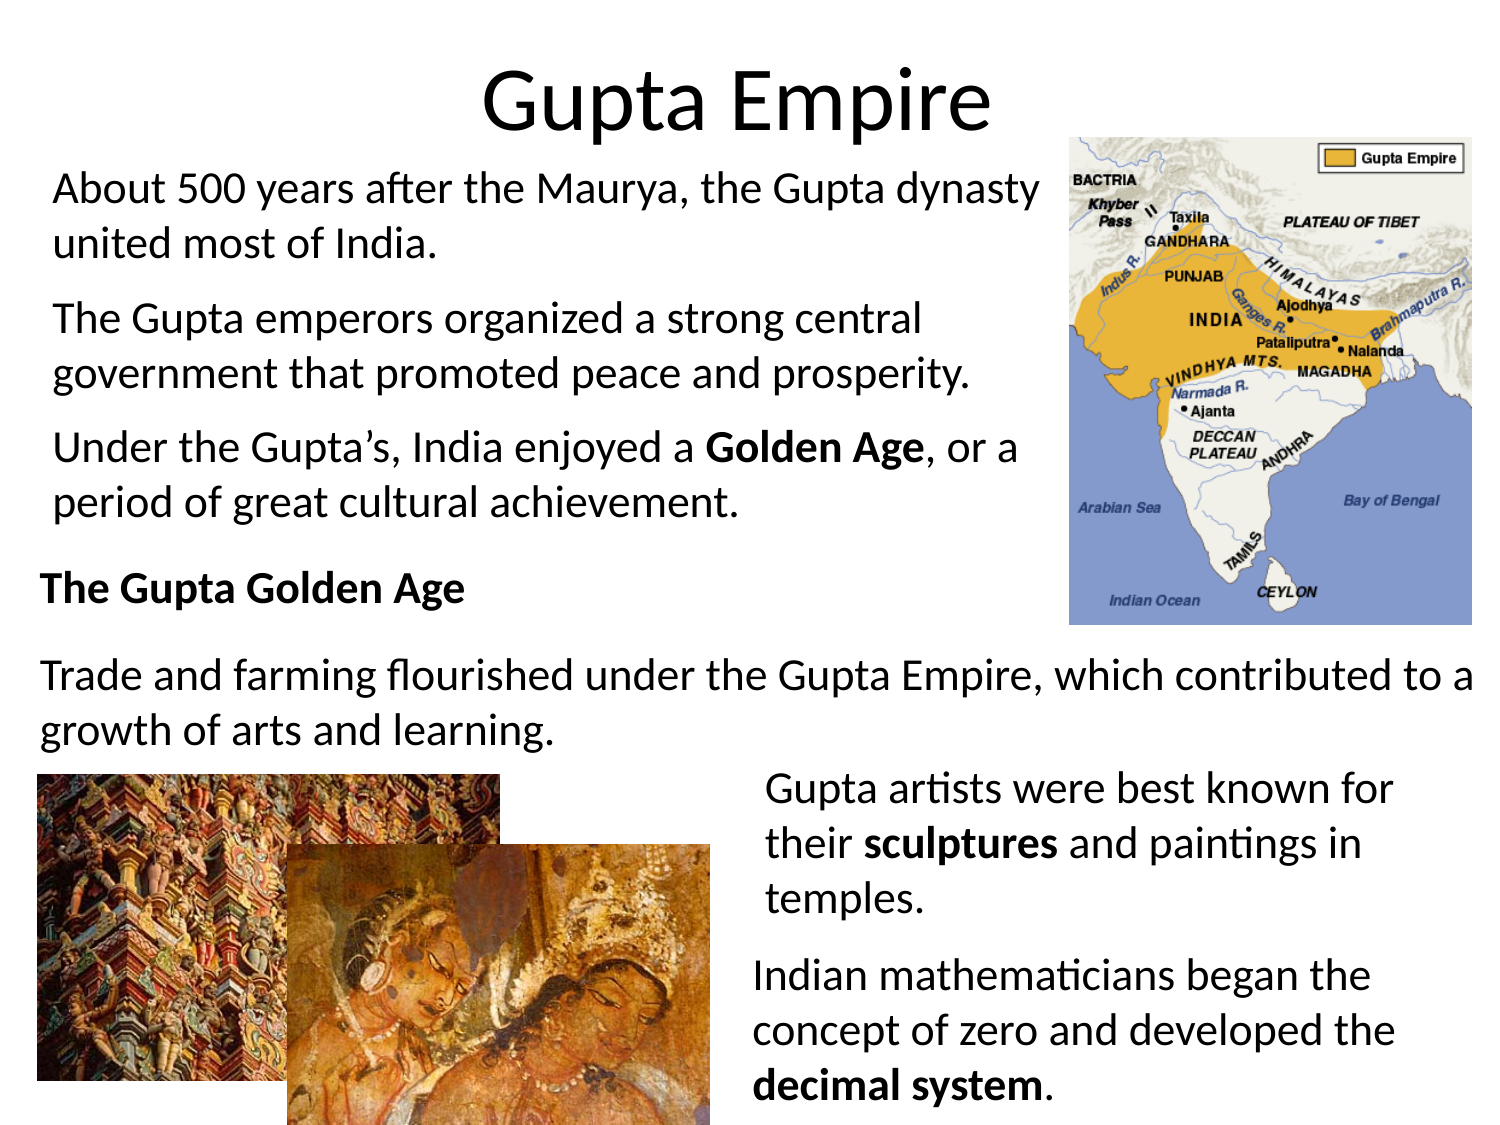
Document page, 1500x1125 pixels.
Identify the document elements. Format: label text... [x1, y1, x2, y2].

text_box The Gupta Golden Age [24, 549, 838, 620]
text_box Trade and farming flourished under the Gupta Empire, which contributed to a growth of arts and learning. [24, 637, 1500, 763]
picture [1069, 137, 1473, 626]
picture [37, 774, 710, 1125]
text_box Indian mathematicians began the concept of zero and developed the decimal system. [737, 937, 1463, 1118]
text_box About 500 years after the Maurya, the Gupta dynasty united most of India. The Gupta emperors organized a strong central government that promoted peace and prosperity. Under the Gupta’s, India enjoyed a Golden Age, or a period of great cultural achievement. [37, 149, 1064, 535]
text_box Gupta artists were best known for their sculptures and paintings in temples. [750, 750, 1475, 930]
title Gupta Empire [62, 0, 1413, 149]
